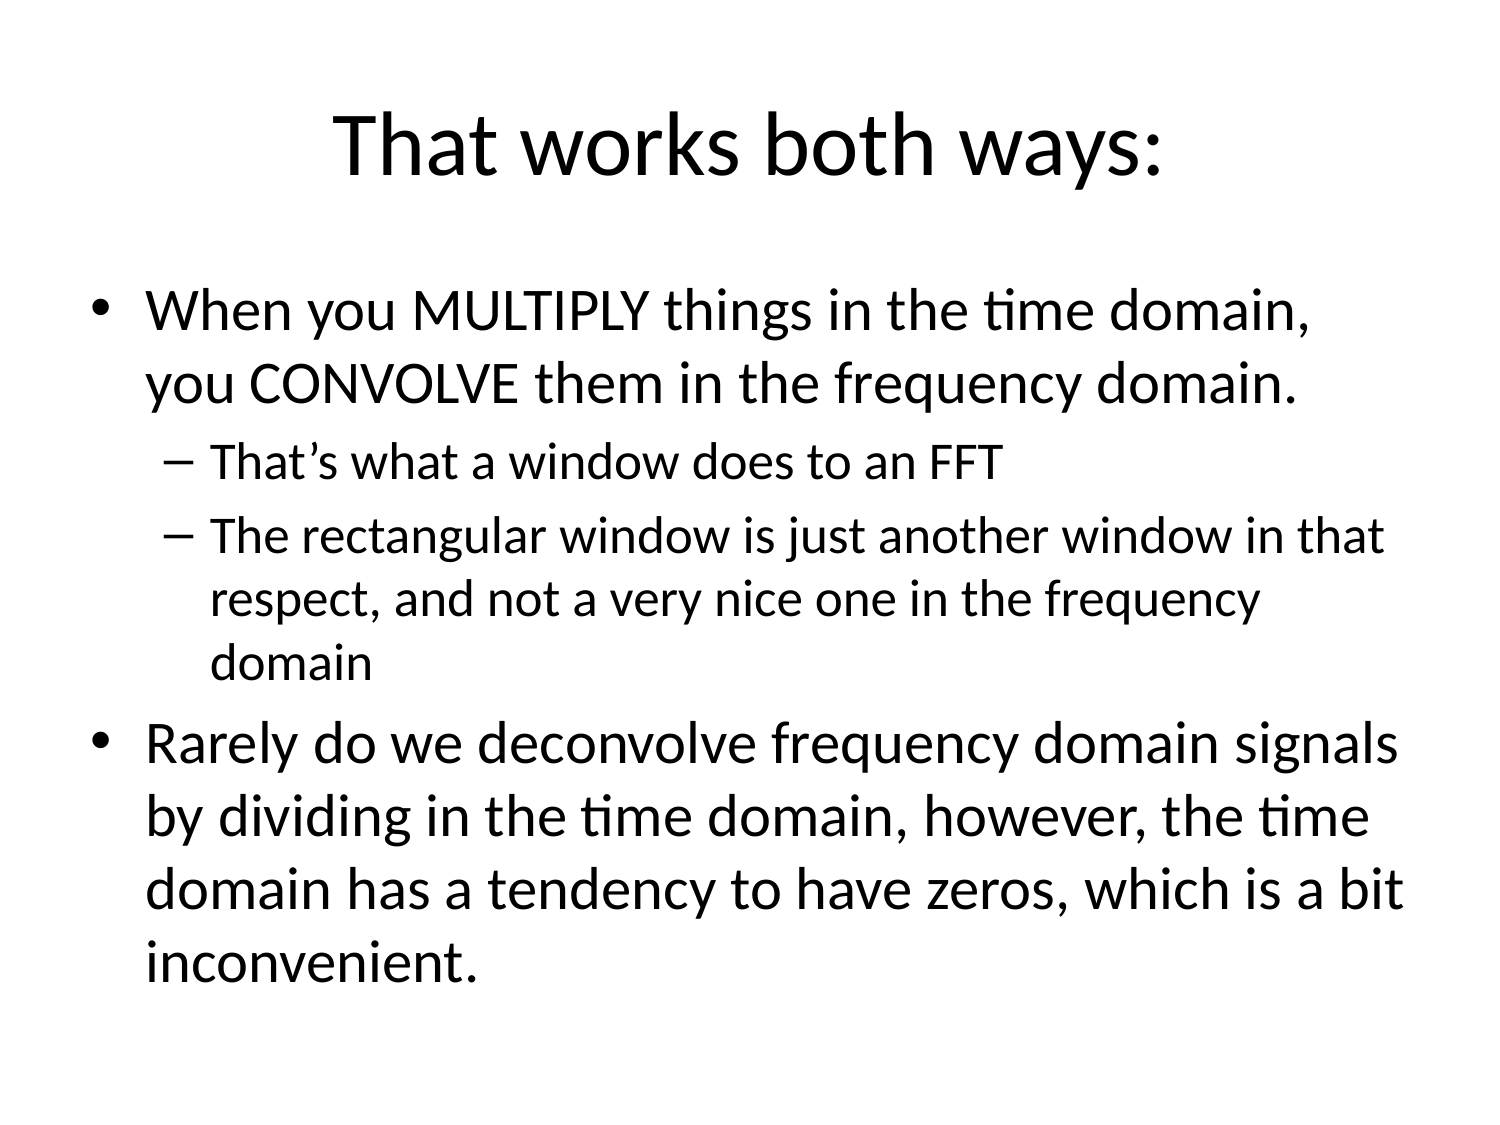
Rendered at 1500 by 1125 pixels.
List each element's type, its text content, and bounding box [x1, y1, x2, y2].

list When you MULTIPLY things in the time domain, you CONVOLVE them in the frequency domain. That’s what a window does to an FFT The rectangular window is just another window in that respect, and not a very nice one in the frequency domain Rarely do we deconvolve frequency domain signals by dividing in the time domain, however, the time domain has a tendency to have zeros, which is a bit inconvenient. [75, 262, 1425, 1005]
title That works both ways: [75, 45, 1425, 233]
